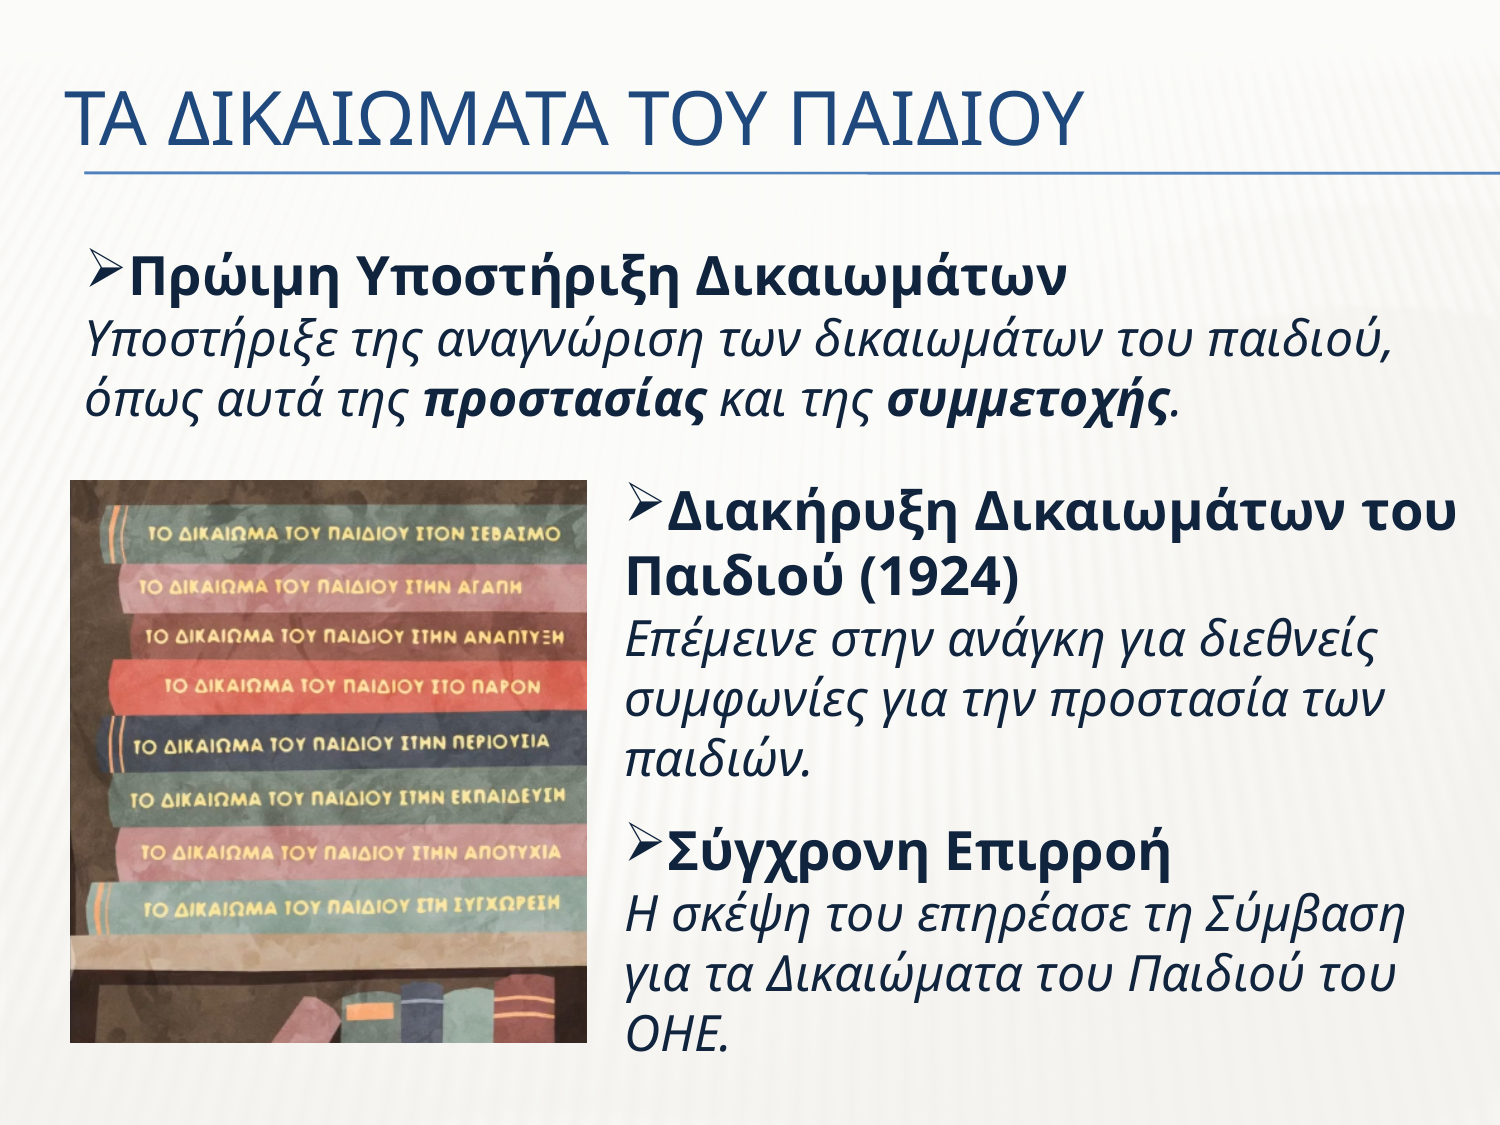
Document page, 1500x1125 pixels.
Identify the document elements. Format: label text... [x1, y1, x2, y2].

text_box Πρώιμη Υποστήριξη Δικαιωμάτων Υποστήριξε της αναγνώριση των δικαιωμάτων του παιδιού, όπως αυτά της προστασίας και της συμμετοχής. [70, 234, 1430, 434]
title Τα Δικαιωματα του Παιδιου [49, 46, 1475, 185]
picture [70, 480, 587, 1044]
text_box Διακήρυξη Δικαιωμάτων του Παιδιού (1924) Επέμεινε στην ανάγκη για διεθνείς συμφωνίες για την προστασία των παιδιών. Σύγχρονη Επιρροή Η σκέψη του επηρέασε τη Σύμβαση για τα Δικαιώματα του Παιδιού του ΟΗΕ. [609, 468, 1500, 1125]
